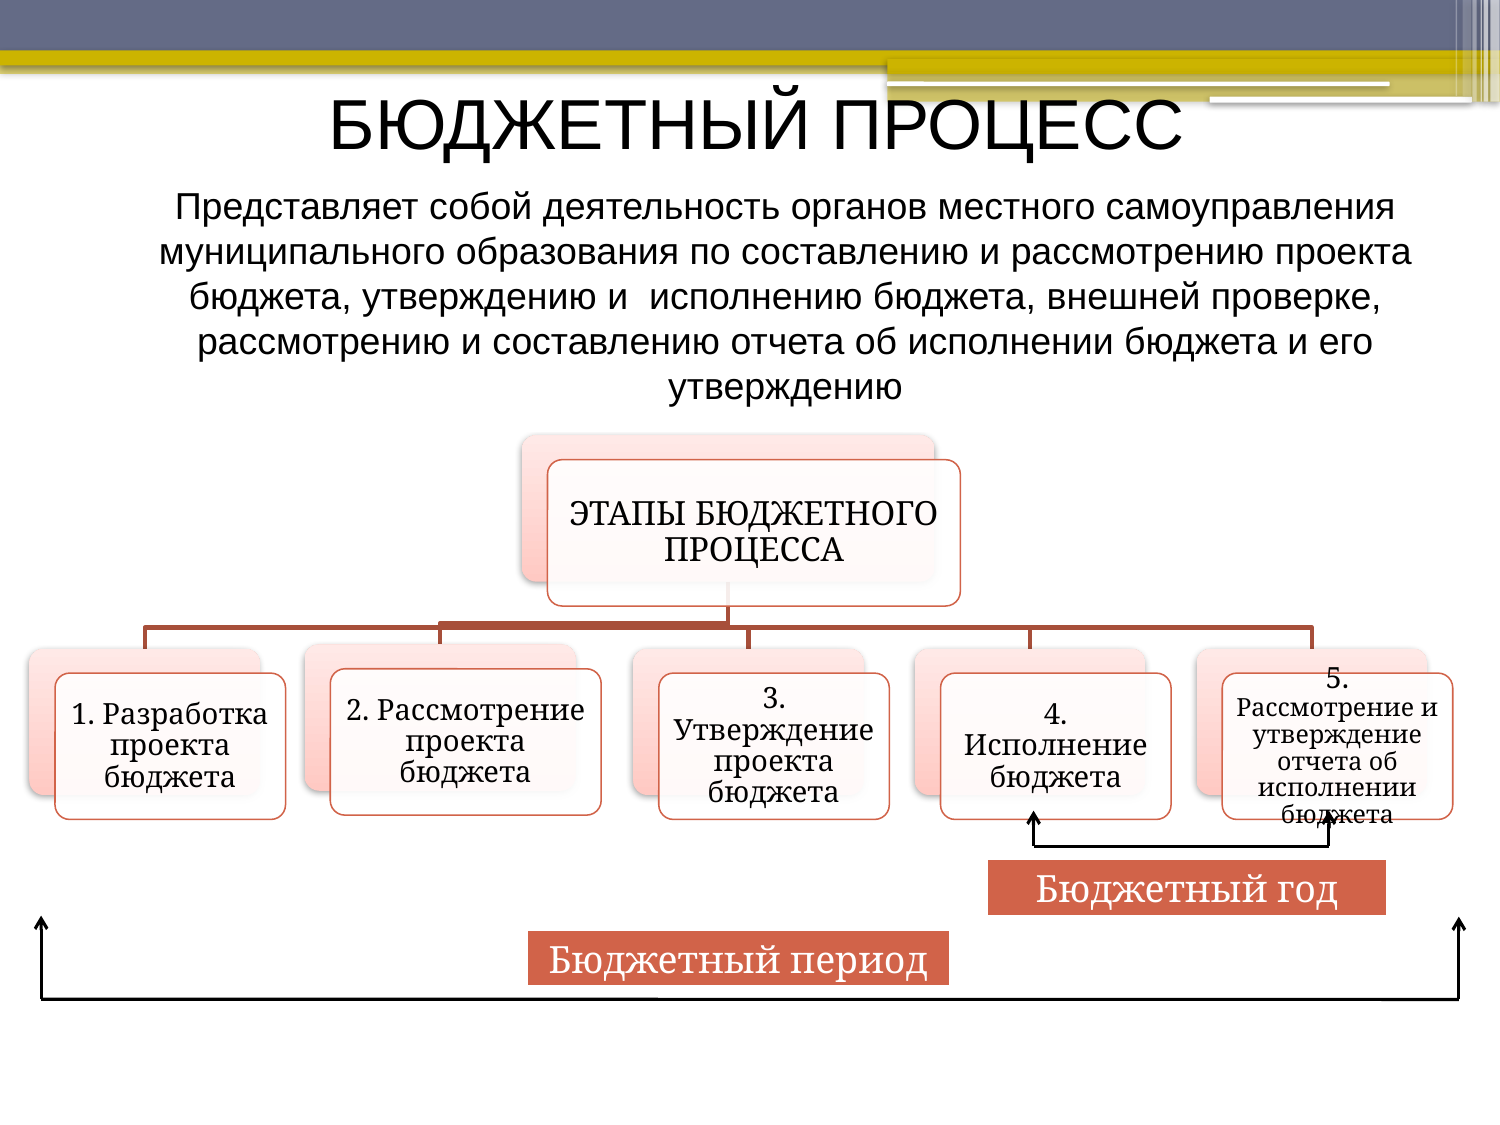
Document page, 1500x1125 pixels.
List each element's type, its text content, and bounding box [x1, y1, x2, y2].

text_box Бюджетный год [984, 866, 1390, 919]
text_box Представляет собой деятельность органов местного самоуправления муниципального образования по составлению и рассмотрению проекта бюджета, утверждению и исполнению бюджета, внешней проверке, рассмотрению и составлению отчета об исполнении бюджета и его утверждению [76, 174, 1495, 415]
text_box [29, 396, 1453, 859]
text_box БЮДЖЕТНЫЙ ПРОЦЕСС [225, 71, 1289, 172]
text_box Бюджетный период [523, 927, 953, 990]
